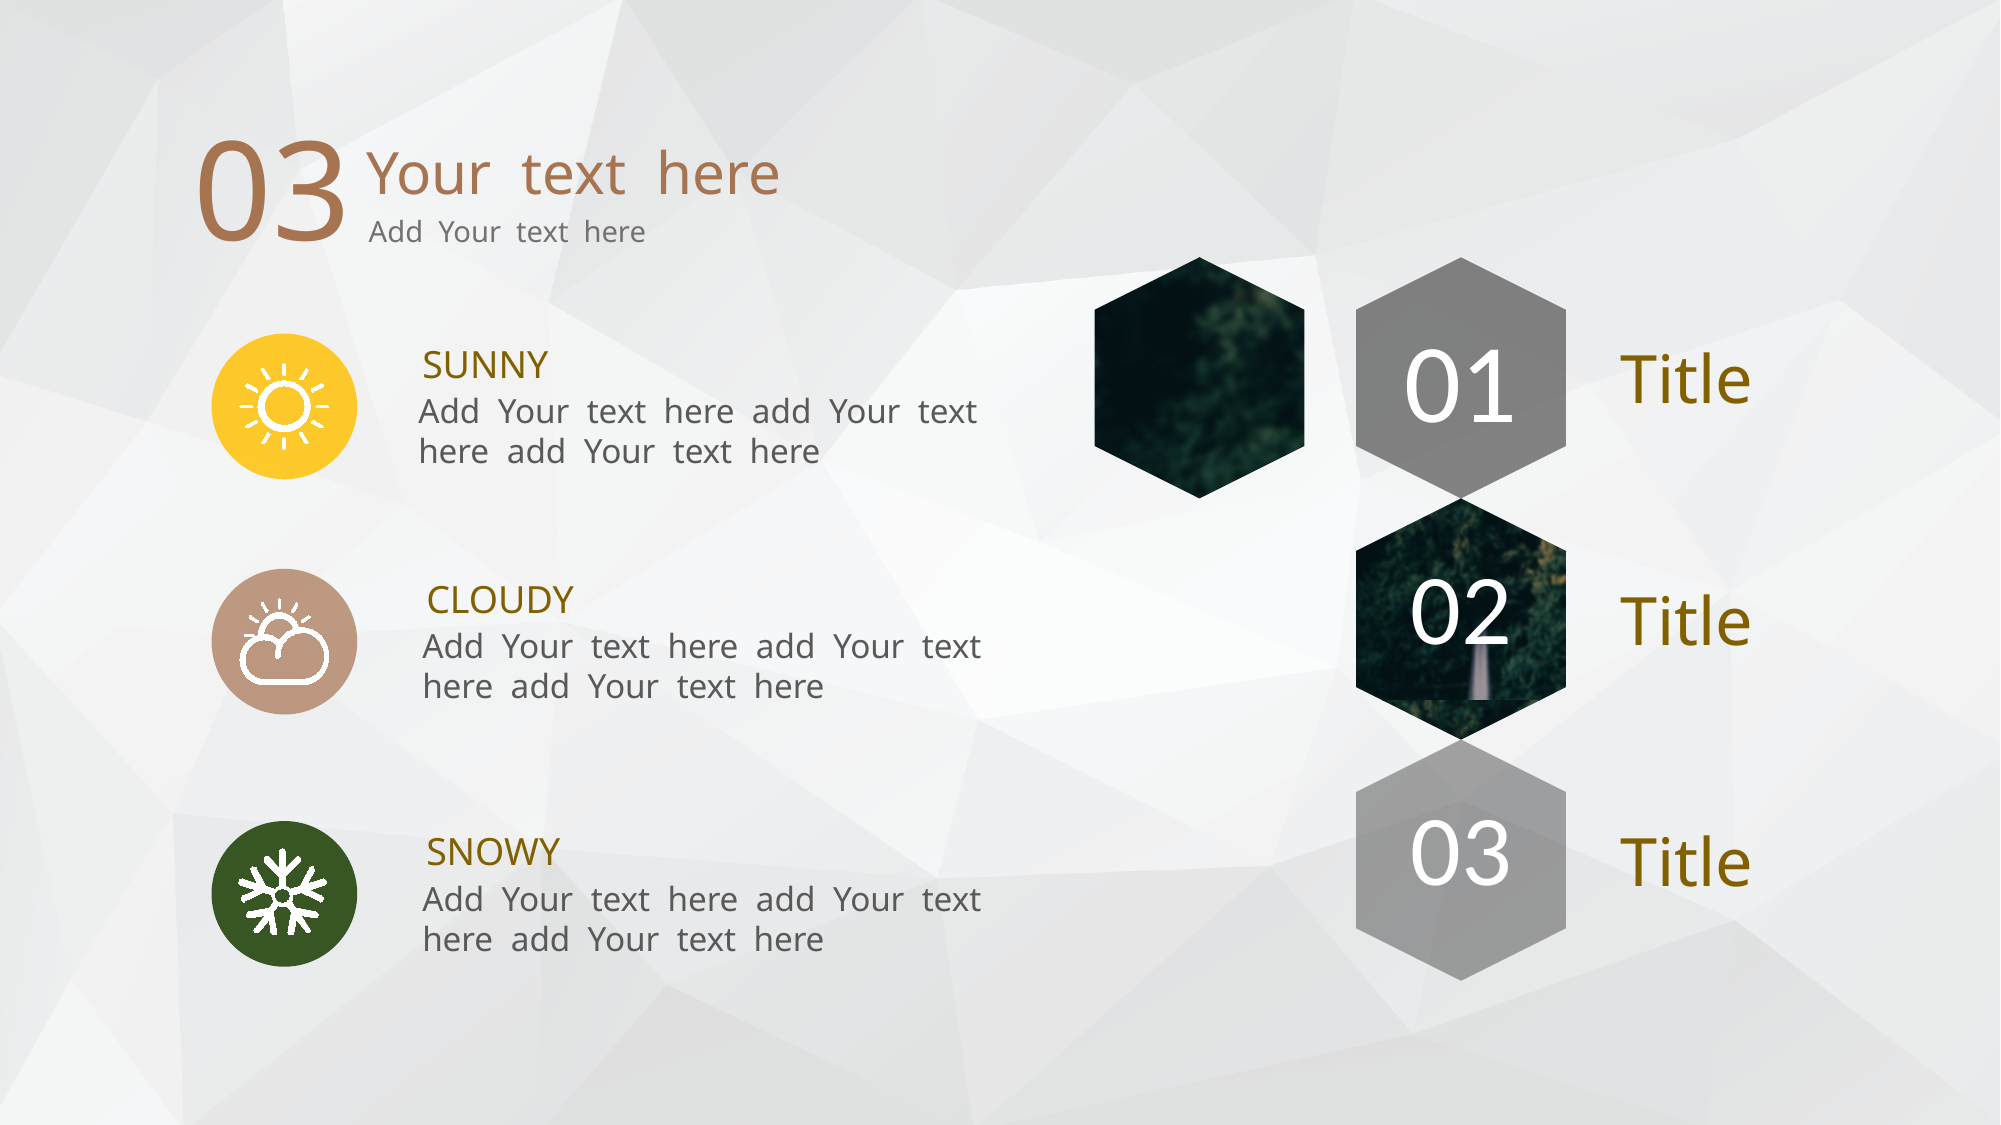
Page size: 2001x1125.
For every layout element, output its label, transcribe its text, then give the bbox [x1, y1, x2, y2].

text_box CLOUDY [411, 568, 602, 629]
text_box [239, 598, 329, 685]
text_box Add Your text here add Your text here add Your text here [403, 383, 914, 478]
text_box Add Your text here add Your text here add Your text here [407, 870, 914, 966]
text_box [210, 567, 359, 716]
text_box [239, 363, 329, 450]
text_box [914, 257, 1917, 981]
text_box [210, 820, 359, 968]
text_box SNOWY [411, 820, 602, 881]
text_box SUNNY [407, 333, 598, 394]
picture [0, 0, 2001, 1125]
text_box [179, 95, 819, 278]
text_box [238, 848, 327, 935]
text_box Add Your text here add Your text here add Your text here [407, 618, 914, 713]
text_box [210, 332, 359, 481]
